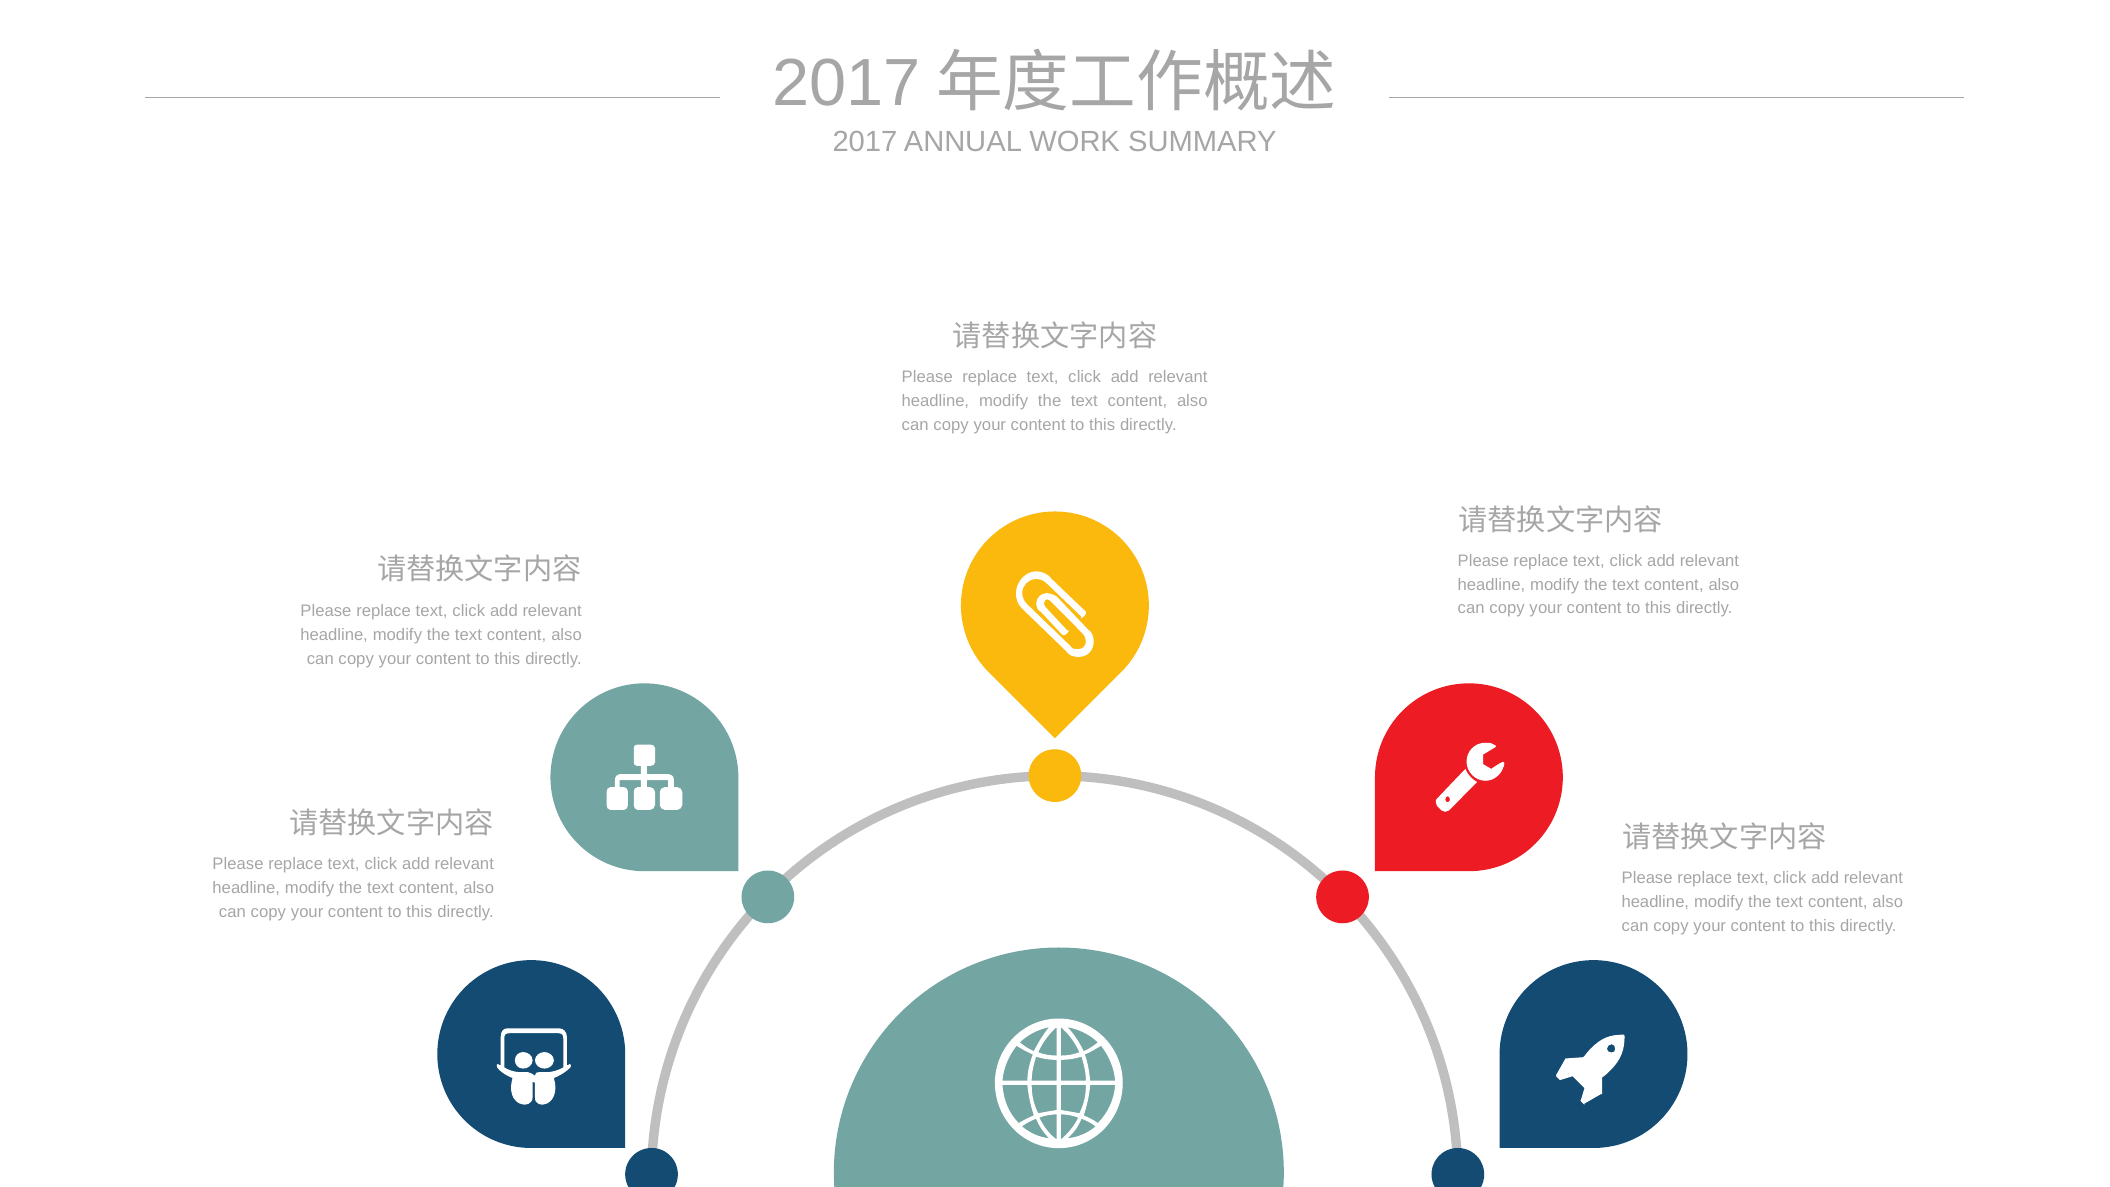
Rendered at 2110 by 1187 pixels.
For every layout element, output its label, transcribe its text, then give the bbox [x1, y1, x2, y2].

text_box [1373, 682, 1564, 873]
text_box [436, 959, 627, 1150]
text_box Please replace text, click add relevant headline, modify the text content, also can copy your content to this directly. [204, 849, 495, 922]
text_box Please replace text, click add relevant headline, modify the text content, also can copy your content to this directly. [901, 361, 1209, 434]
text_box [1435, 742, 1505, 812]
text_box 2017年度工作概述 [730, 38, 1379, 96]
text_box Please replace text, click add relevant headline, modify the text content, also can copy your content to this directly. [1457, 545, 1764, 618]
text_box [1498, 959, 1689, 1150]
text_box [549, 682, 740, 873]
text_box Please replace text, click add relevant headline, modify the text content, also can copy your content to this directly. [1621, 862, 1915, 935]
text_box 2017年度工作概述 [730, 98, 1379, 119]
text_box 请替换文字内容 [1458, 500, 1664, 536]
text_box 2017 ANNUAL WORK SUMMARY [824, 122, 1285, 158]
text_box [1315, 869, 1370, 925]
text_box 请替换文字内容 [376, 550, 582, 586]
text_box [959, 510, 1150, 740]
text_box [652, 776, 1457, 1183]
text_box [1556, 1034, 1625, 1105]
text_box [1430, 1146, 1486, 1187]
text_box [740, 869, 796, 925]
text_box [1015, 571, 1094, 657]
text_box 请替换文字内容 [952, 317, 1158, 353]
text_box [606, 744, 683, 810]
text_box 请替换文字内容 [1622, 818, 1828, 854]
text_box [833, 947, 1284, 1187]
text_box [496, 1028, 571, 1105]
text_box [624, 1146, 679, 1187]
text_box Please replace text, click add relevant headline, modify the text content, also can copy your content to this directly. [288, 595, 583, 668]
text_box 请替换文字内容 [288, 804, 494, 840]
text_box [1027, 748, 1083, 804]
